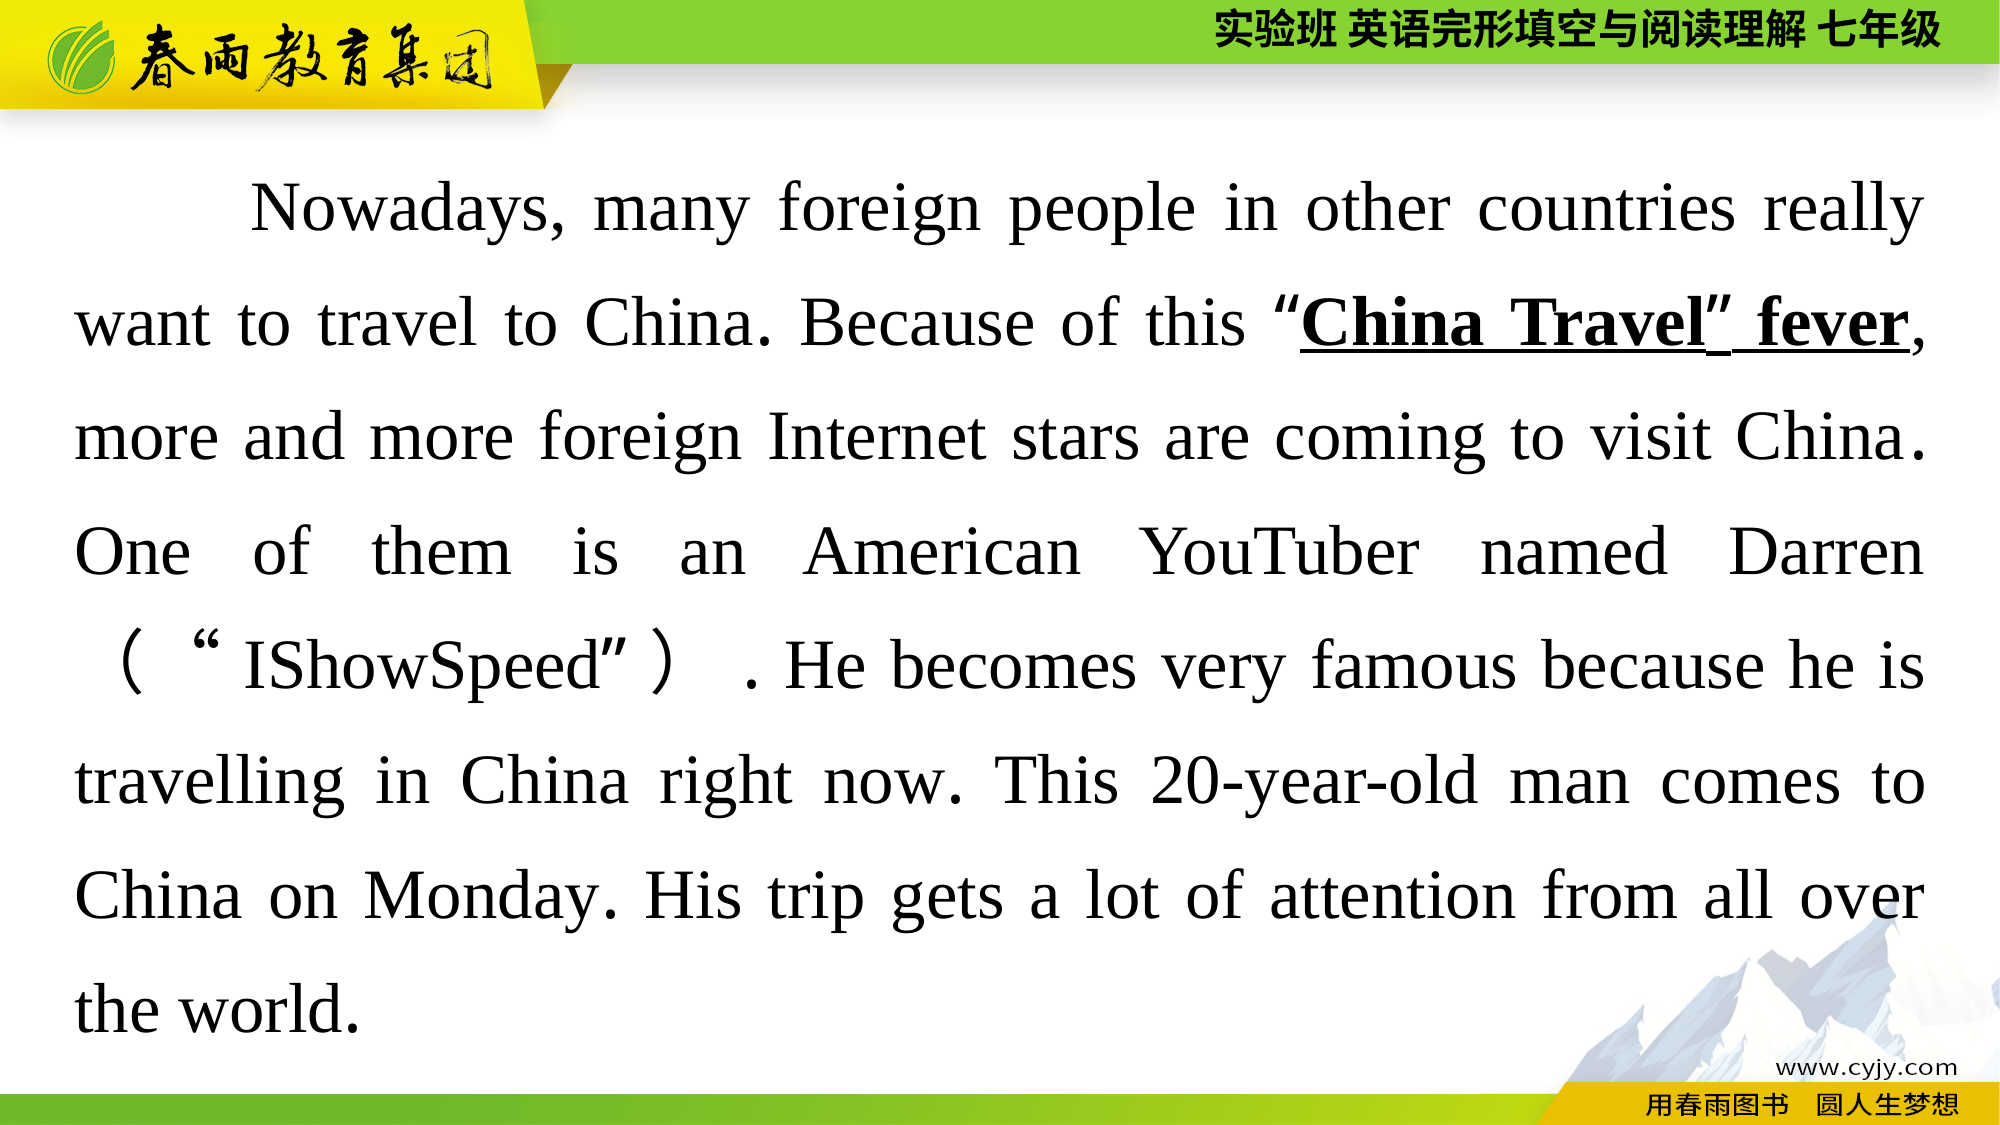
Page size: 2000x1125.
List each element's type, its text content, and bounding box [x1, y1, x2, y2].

list Nowadays, many foreign people in other countries really want to travel to China. Because of this “China Travel” fever, more and more foreign Internet stars are coming to visit China. One of them is an American YouTuber named Darren （“IShowSpeed”）. He becomes very famous because he is travelling in China right now. This 20-year-old man comes to China on Monday. His trip gets a lot of attention from all over the world. [59, 122, 1944, 1065]
picture [0, 0, 2000, 1125]
